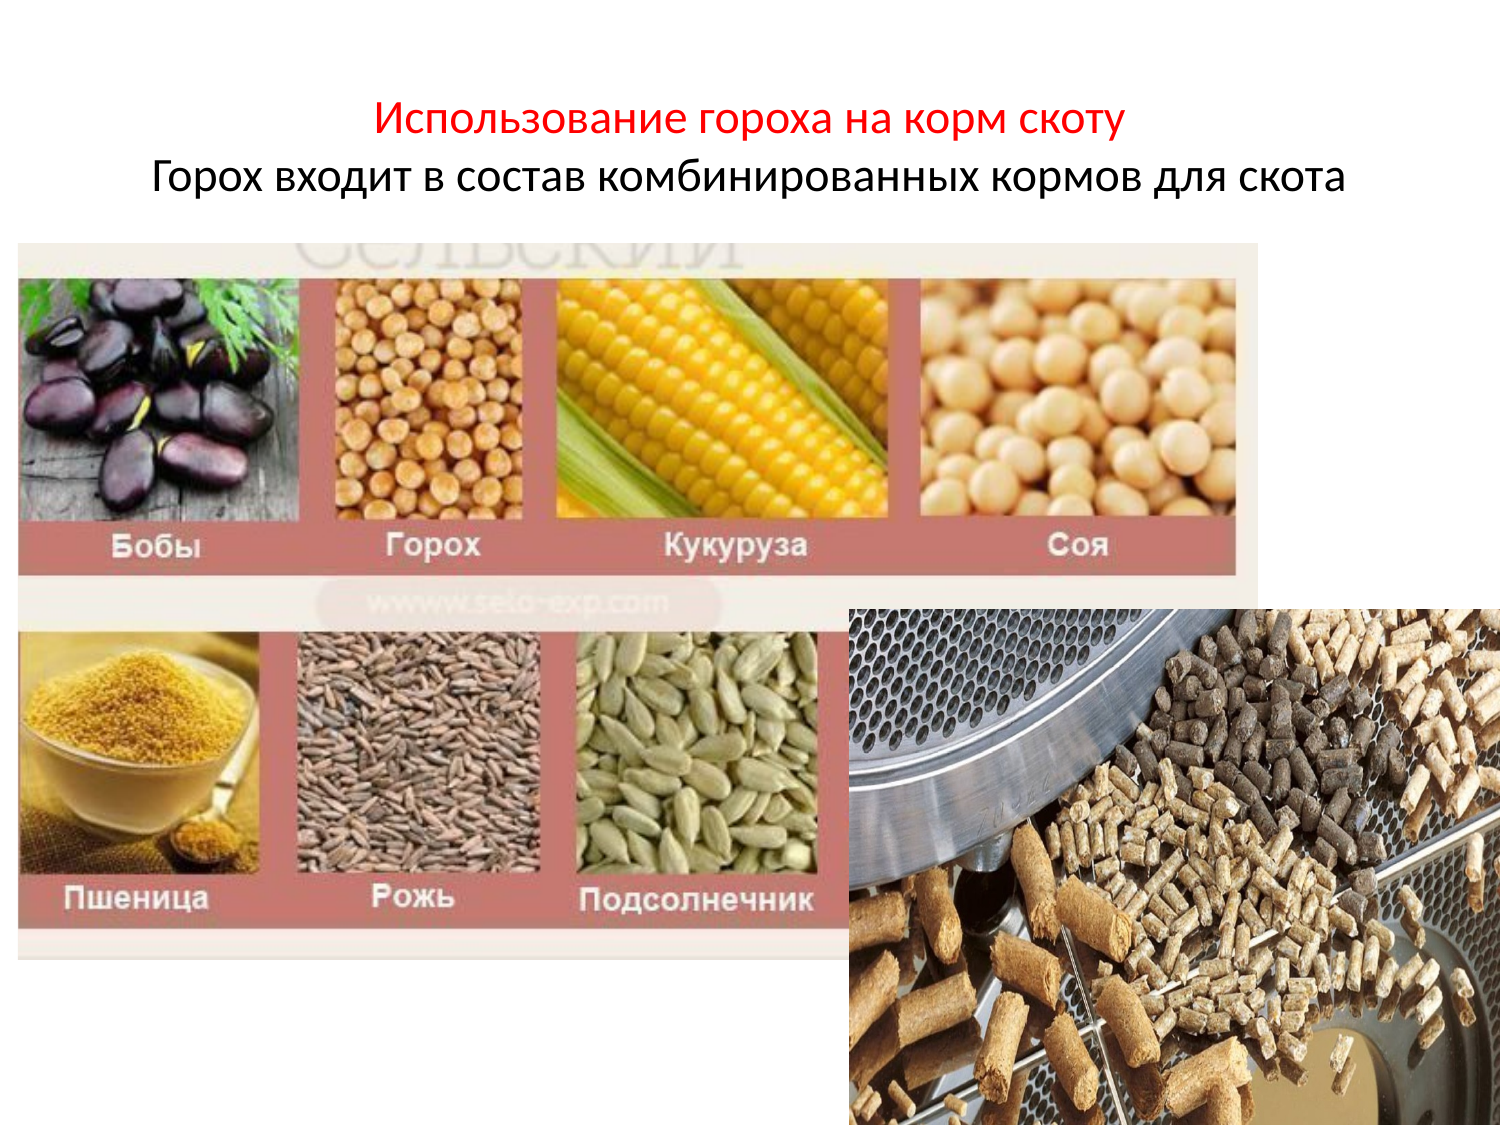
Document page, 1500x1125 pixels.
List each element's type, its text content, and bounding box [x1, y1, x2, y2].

picture [848, 609, 1500, 1125]
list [17, 243, 1259, 960]
title Использование гороха на корм скоту Горох входит в состав комбинированных кормов для скота [75, 19, 1425, 268]
